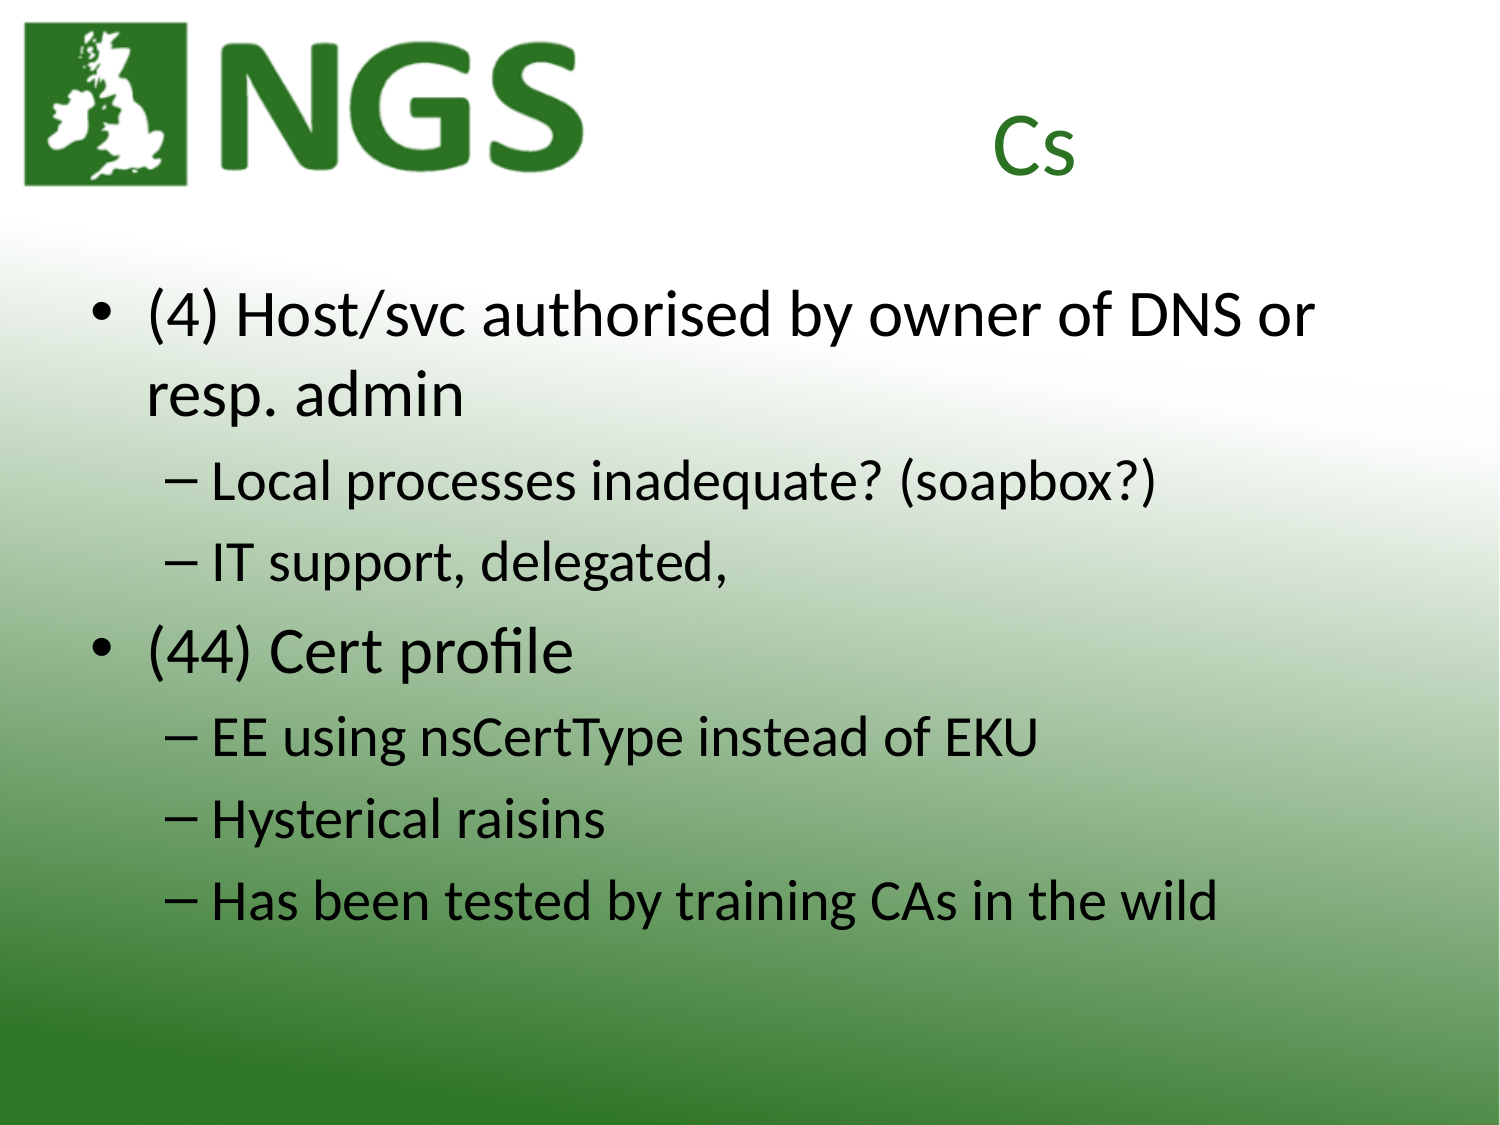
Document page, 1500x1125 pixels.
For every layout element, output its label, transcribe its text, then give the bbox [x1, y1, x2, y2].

list (4) Host/svc authorised by owner of DNS or resp. admin Local processes inadequate? (soapbox?) IT support, delegated, (44) Cert profile EE using nsCertType instead of EKU Hysterical raisins Has been tested by training CAs in the wild [75, 262, 1425, 1005]
title Cs [644, 45, 1425, 233]
picture [0, 0, 1500, 1125]
